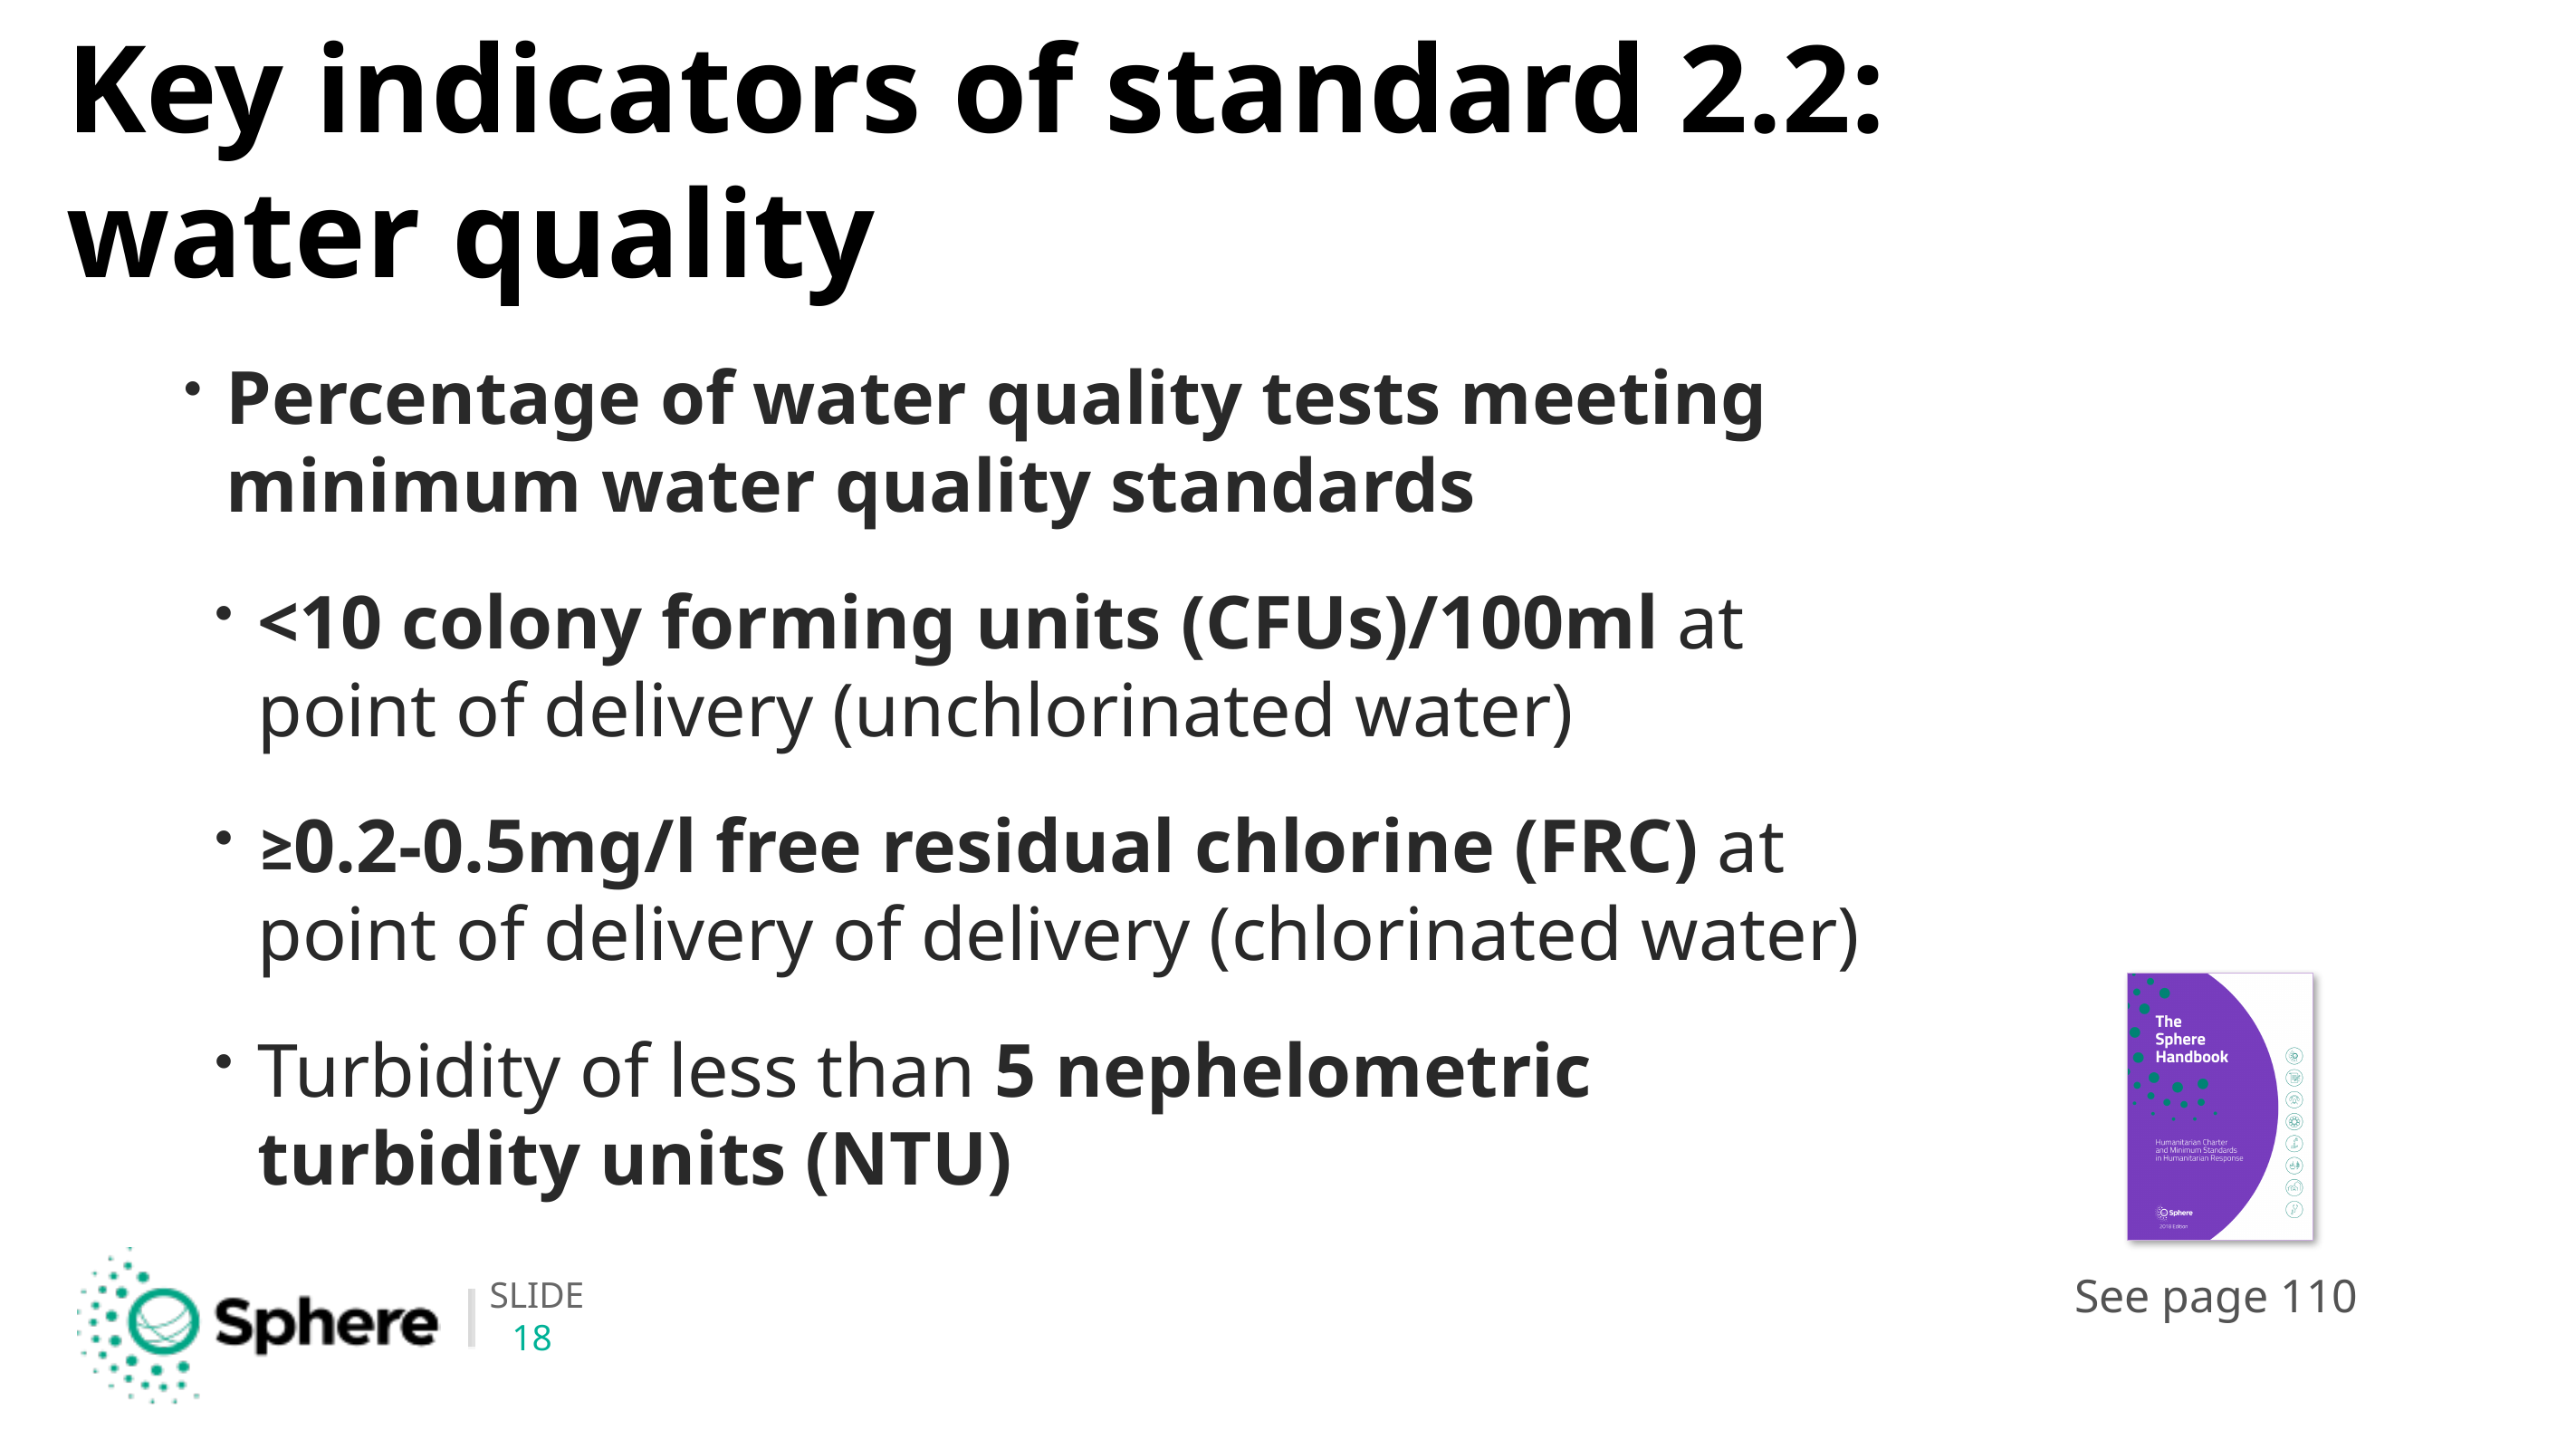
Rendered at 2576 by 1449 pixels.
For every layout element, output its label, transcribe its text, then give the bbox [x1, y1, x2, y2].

picture [77, 1247, 441, 1406]
text_box See page 110 [2066, 1260, 2366, 1329]
slide_number 18 [503, 1307, 568, 1369]
picture [2127, 973, 2313, 1241]
title Key indicators of standard 2.2: water quality [58, 3, 2258, 326]
picture [468, 1289, 479, 1349]
list Percentage of water quality tests meeting minimum water quality standards <10 colony forming units (CFUs)/100ml at point of delivery (unchlorinated water) ≥0.2-0.5mg/l free residual chlorine (FRC) at point of delivery of delivery (chlorinated water) Turbidity of less than 5 nephelometric turbidity units (NTU) [176, 343, 1908, 1279]
